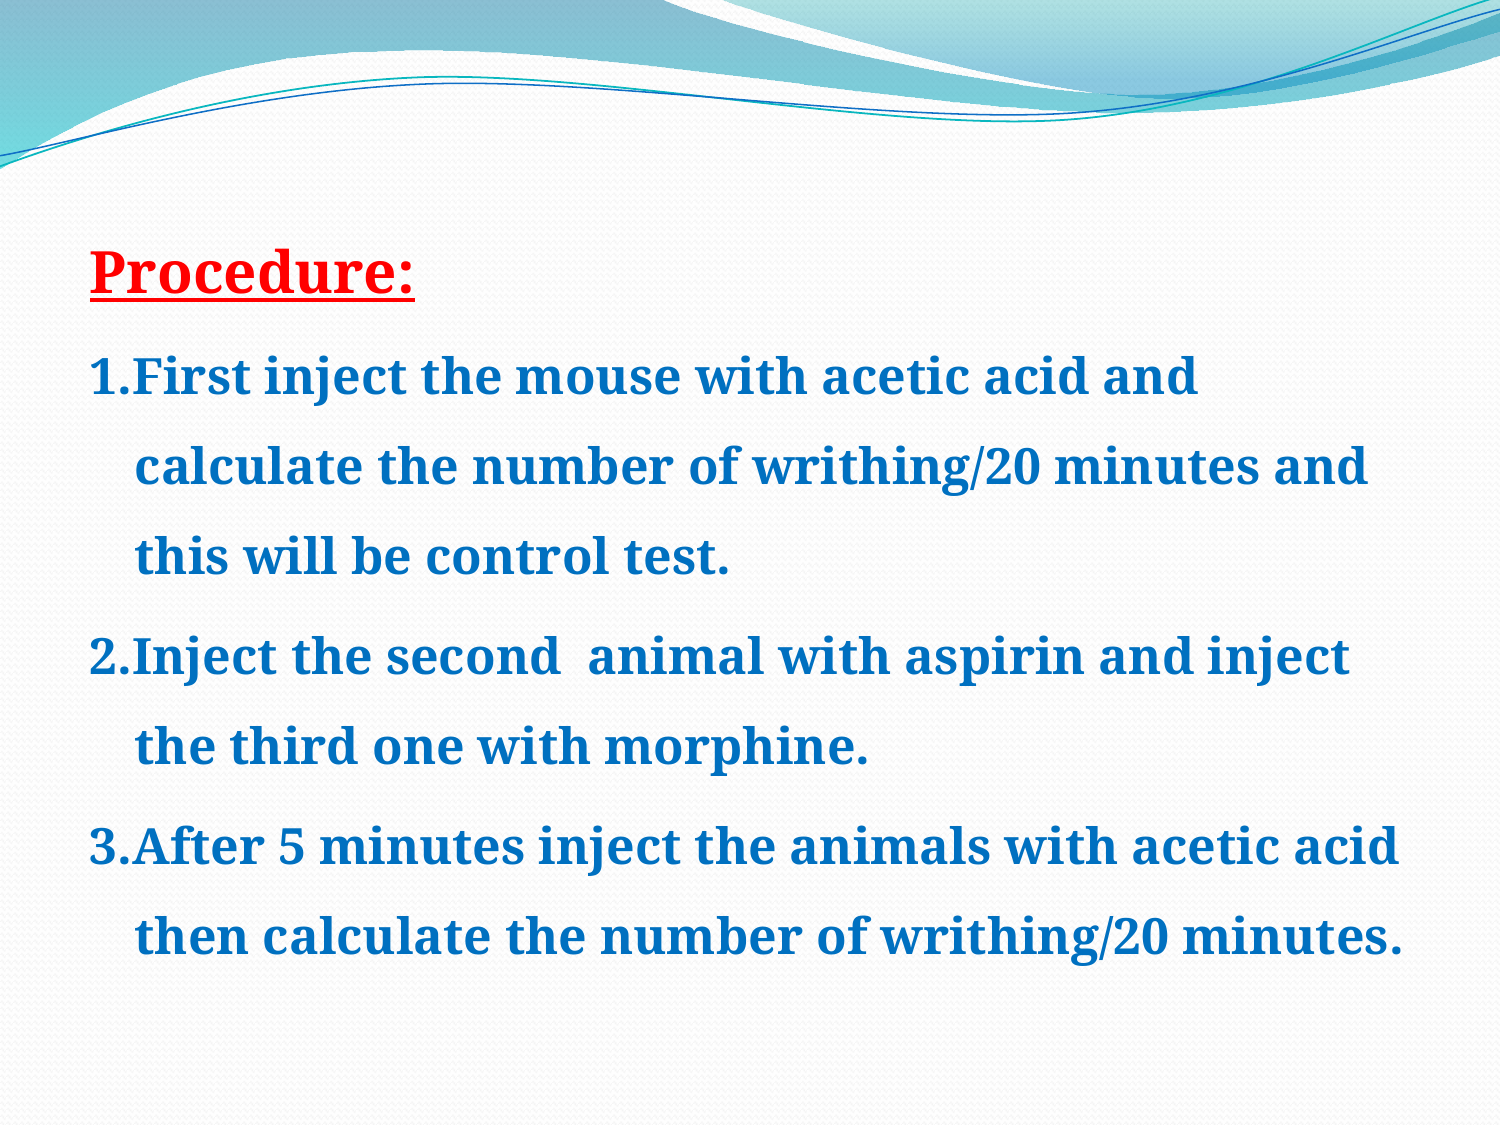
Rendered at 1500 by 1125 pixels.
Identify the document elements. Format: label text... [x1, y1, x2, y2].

list Procedure: 1.First inject the mouse with acetic acid and calculate the number of writhing/20 minutes and this will be control test. 2.Inject the second animal with aspirin and inject the third one with morphine. 3.After 5 minutes inject the animals with acetic acid then calculate the number of writhing/20 minutes. [75, 192, 1425, 913]
